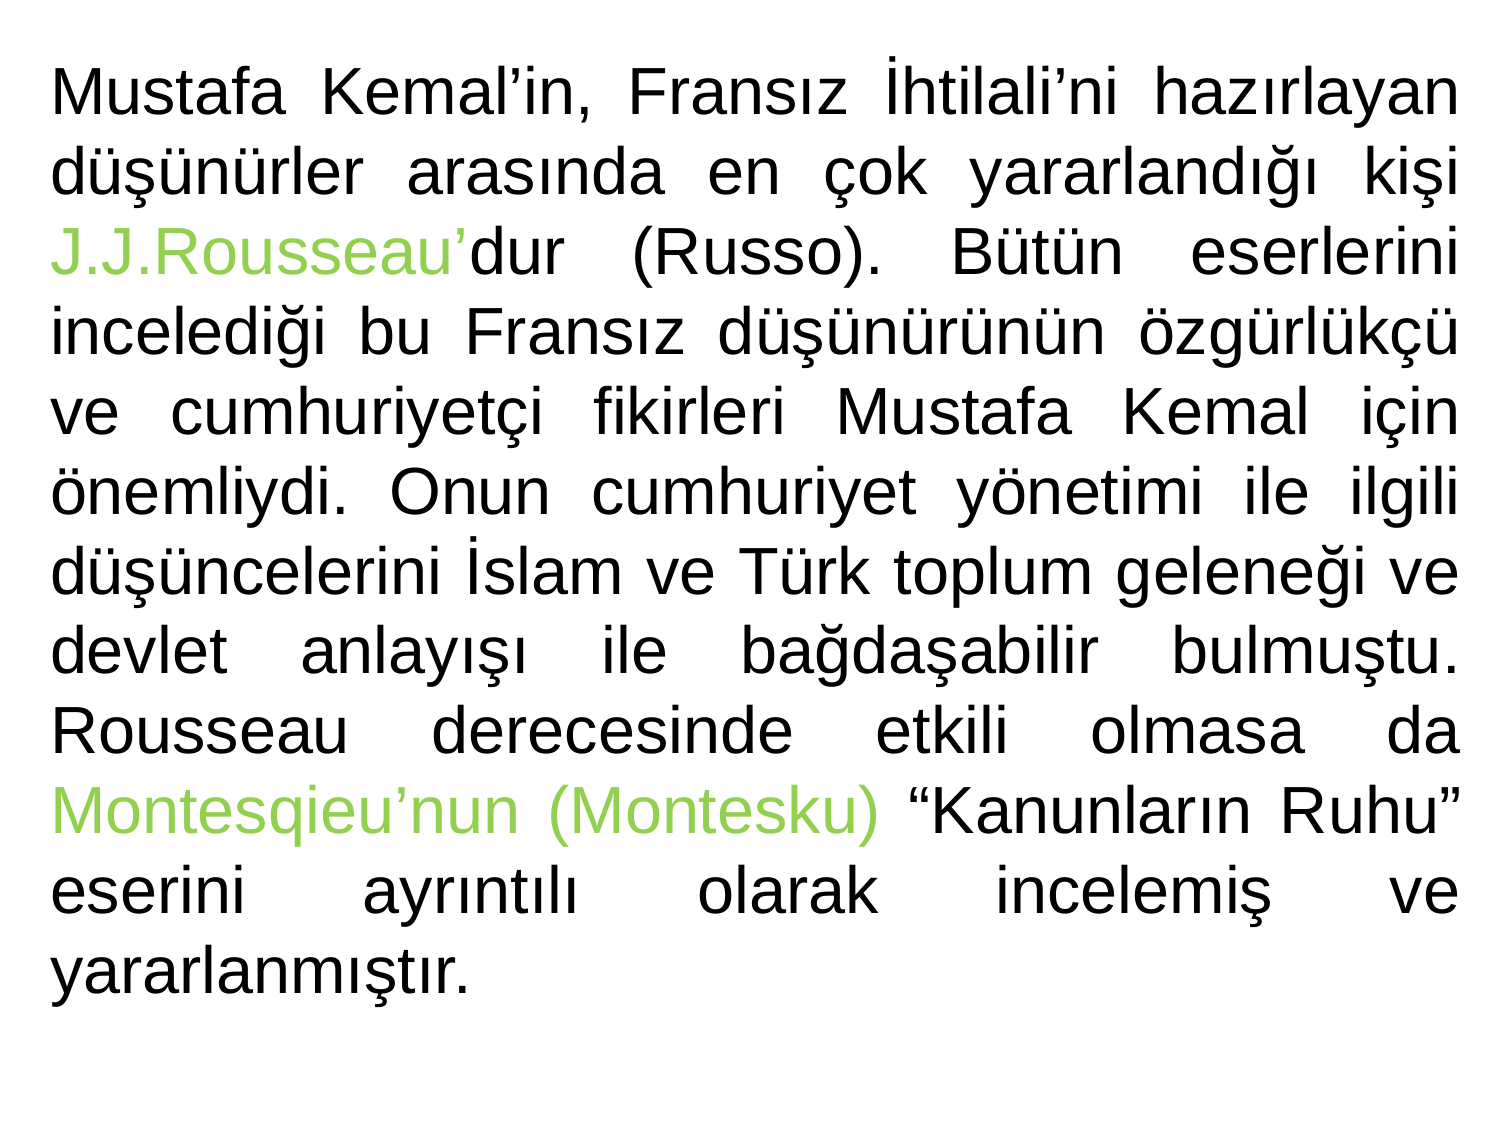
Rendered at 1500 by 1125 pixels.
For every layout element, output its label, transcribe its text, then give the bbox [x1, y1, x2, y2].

text_box Mustafa Kemal’in, Fransız İhtilali’ni hazırlayan düşünürler arasında en çok yararlandığı kişi J.J.Rousseau’dur (Russo). Bütün eserlerini incelediği bu Fransız düşünürünün özgürlükçü ve cumhuriyetçi fikirleri Mustafa Kemal için önemliydi. Onun cumhuriyet yönetimi ile ilgili düşüncelerini İslam ve Türk toplum geleneği ve devlet anlayışı ile bağdaşabilir bulmuştu. Rousseau derecesinde etkili olmasa da Montesqieu’nun (Montesku) “Kanunların Ruhu” eserini ayrıntılı olarak incelemiş ve yararlanmıştır. [35, 40, 1477, 1015]
